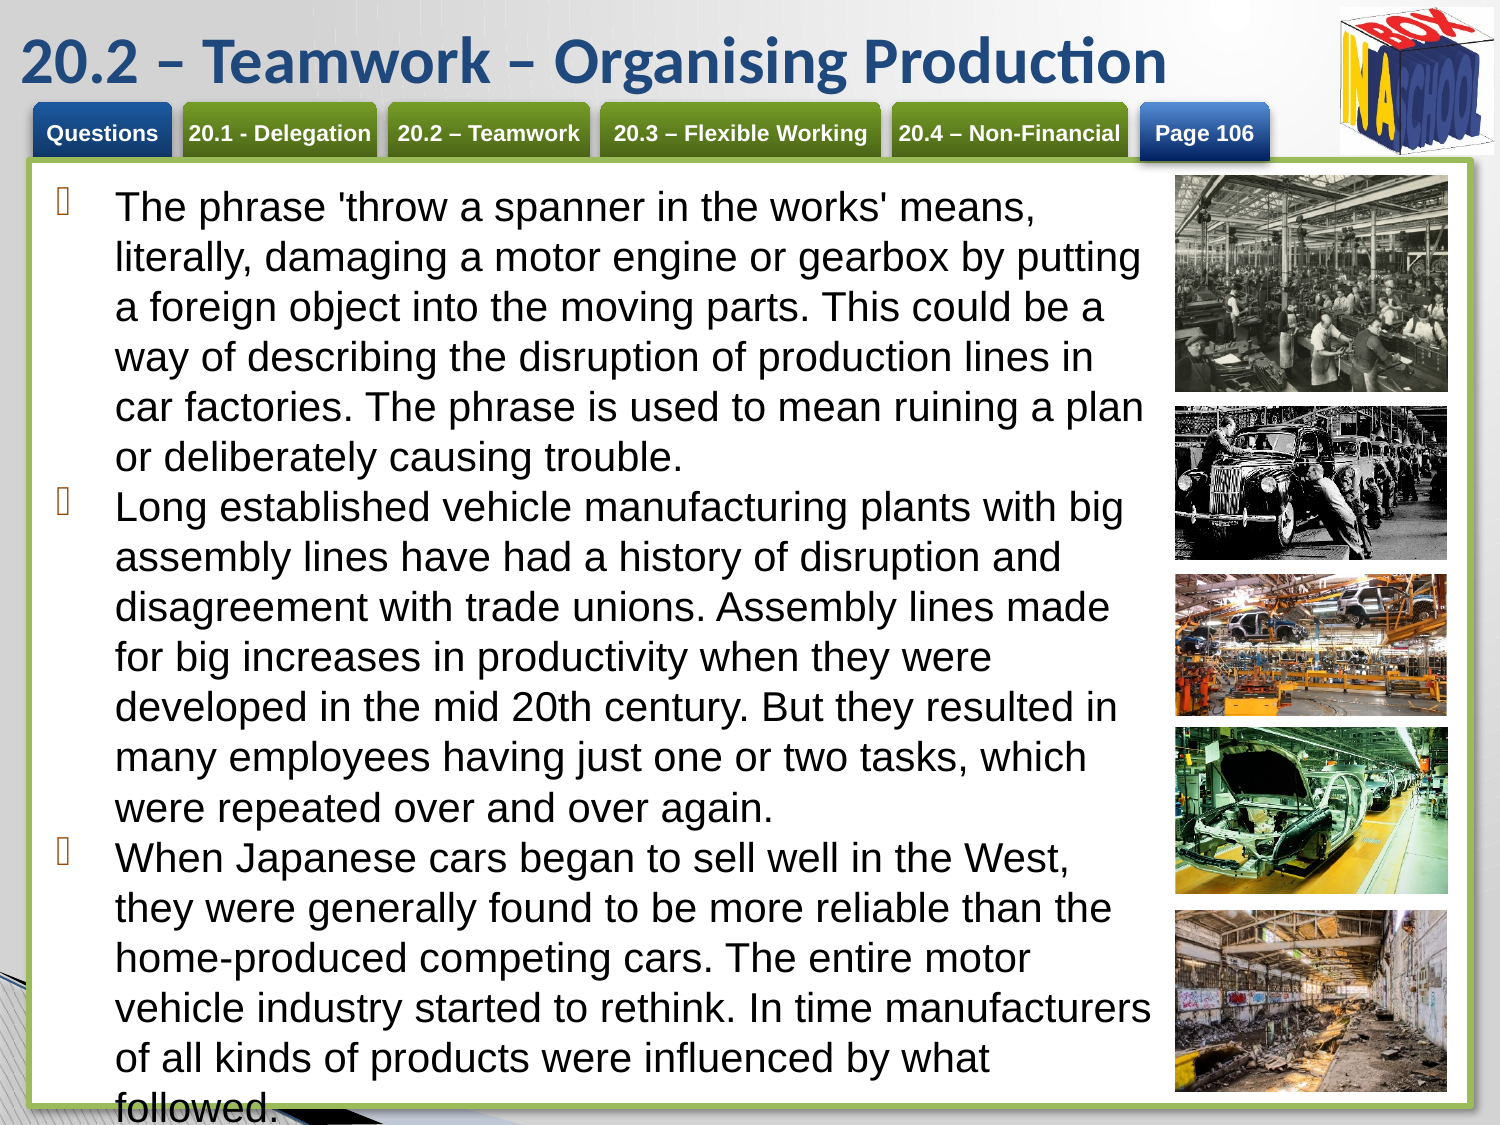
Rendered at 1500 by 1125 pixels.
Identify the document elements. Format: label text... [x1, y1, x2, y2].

text_box Page 106 [1139, 101, 1270, 161]
picture [1174, 175, 1449, 392]
title 20.2 – Teamwork – Organising Production [5, 11, 1270, 102]
text_box The phrase 'throw a spanner in the works' means, literally, damaging a motor engine or gearbox by putting a foreign object into the moving parts. This could be a way of describing the disruption of production lines in car factories. The phrase is used to mean ruining a plan or deliberately causing trouble. Long established vehicle manufacturing plants with big assembly lines have had a history of disruption and disagreement with trade unions. Assembly lines made for big increases in productivity when they were developed in the mid 20th century. But they resulted in many employees having just one or two tasks, which were repeated over and over again. When Japanese cars began to sell well in the West, they were generally found to be more reliable than the home-produced competing cars. The entire motor vehicle industry started to rethink. In time manufacturers of all kinds of products were influenced by what followed. [41, 172, 1176, 1125]
picture [1174, 727, 1449, 894]
picture [1174, 909, 1447, 1092]
picture [1340, 7, 1495, 155]
picture [1174, 405, 1447, 560]
picture [1174, 573, 1447, 717]
